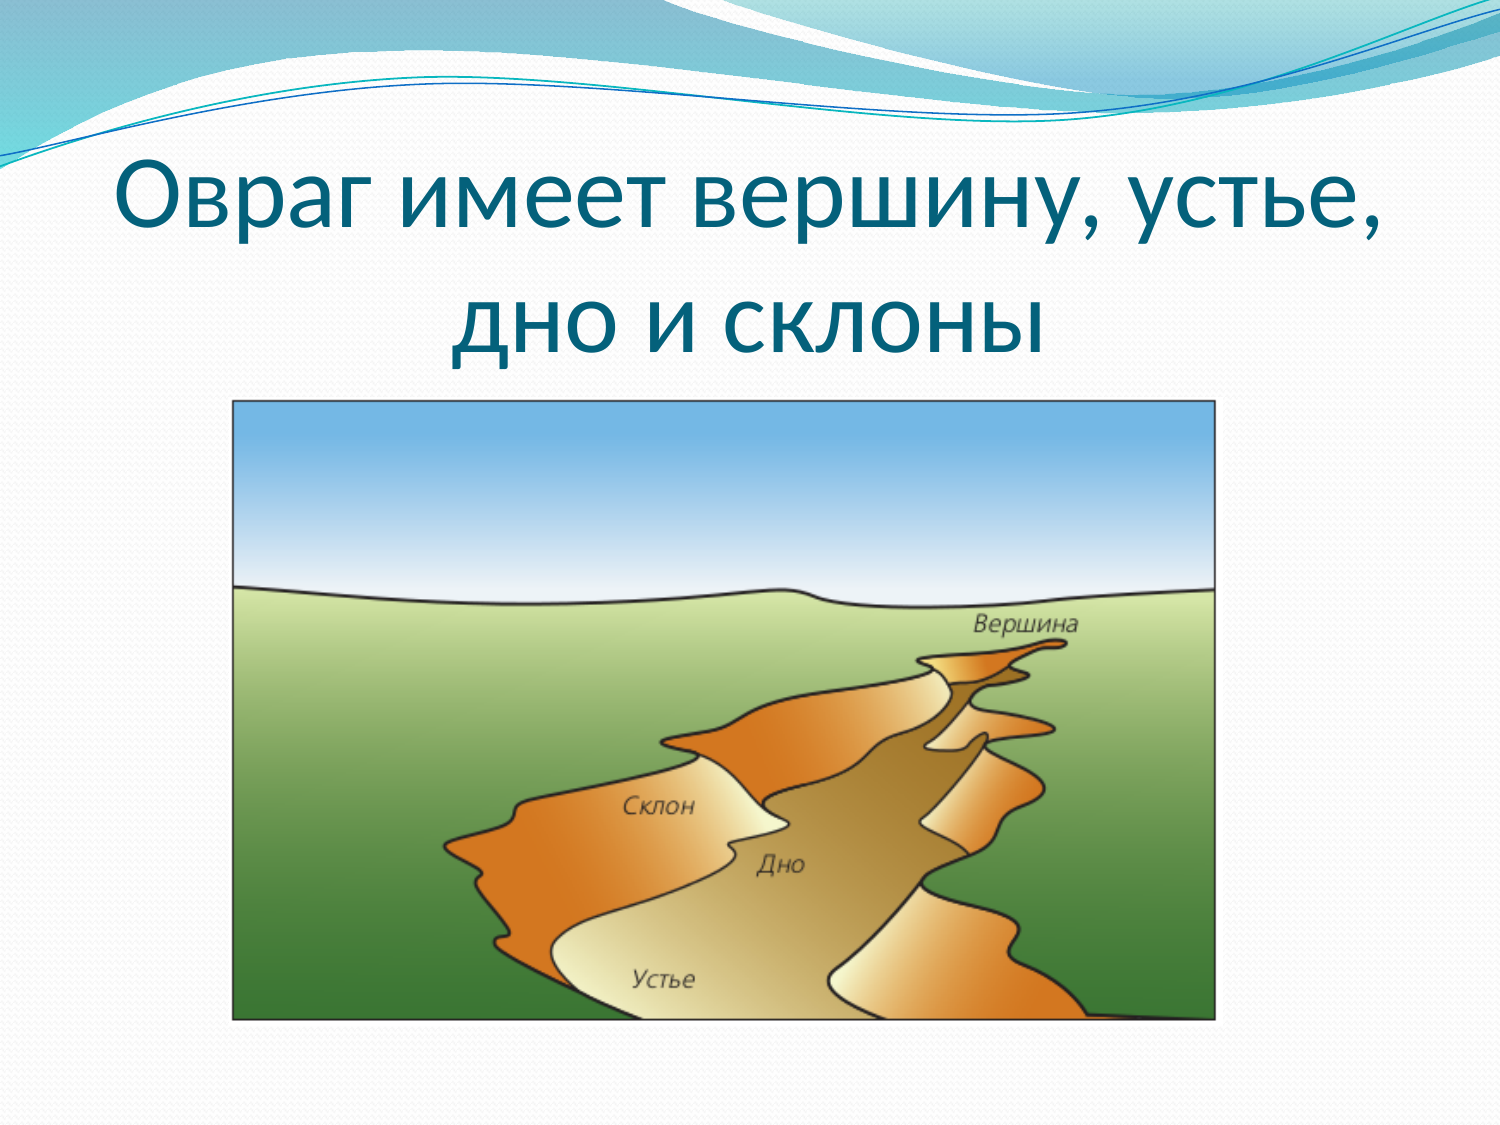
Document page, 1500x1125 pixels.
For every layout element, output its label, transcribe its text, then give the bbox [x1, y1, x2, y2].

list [229, 396, 1223, 1027]
title Овраг имеет вершину, устье, дно и склоны [75, 115, 1425, 374]
